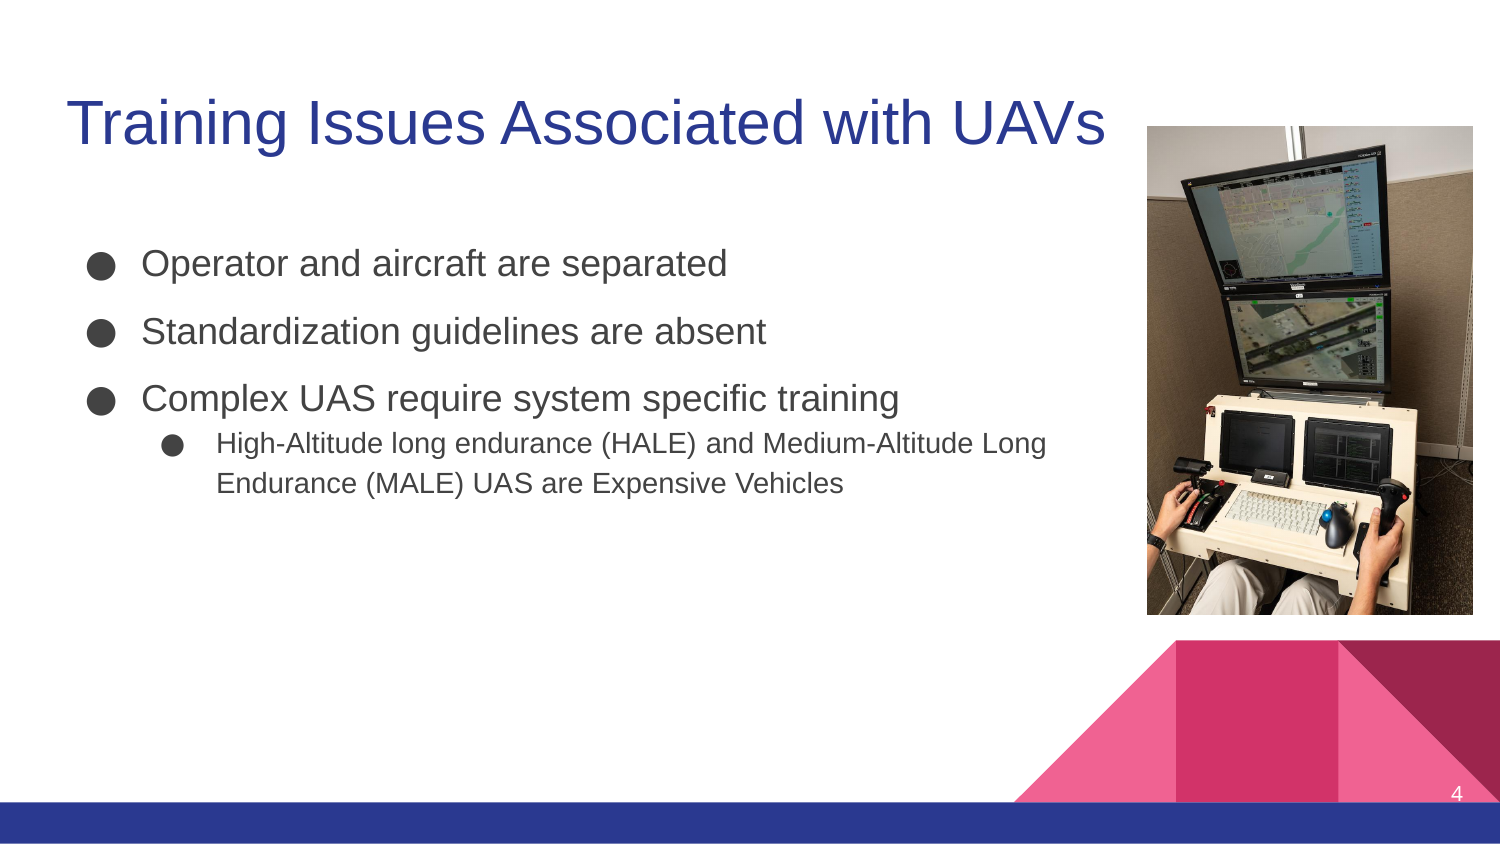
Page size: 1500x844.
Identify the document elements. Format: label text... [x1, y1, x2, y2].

list Operator and aircraft are separated Standardization guidelines are absent Complex UAS require system specific training High-Altitude long endurance (HALE) and Medium-Altitude Long Endurance (MALE) UAS are Expensive Vehicles [51, 201, 1080, 750]
slide_number 4 [1387, 762, 1478, 828]
picture [1147, 125, 1474, 615]
title Training Issues Associated with UAVs [51, 67, 1449, 167]
